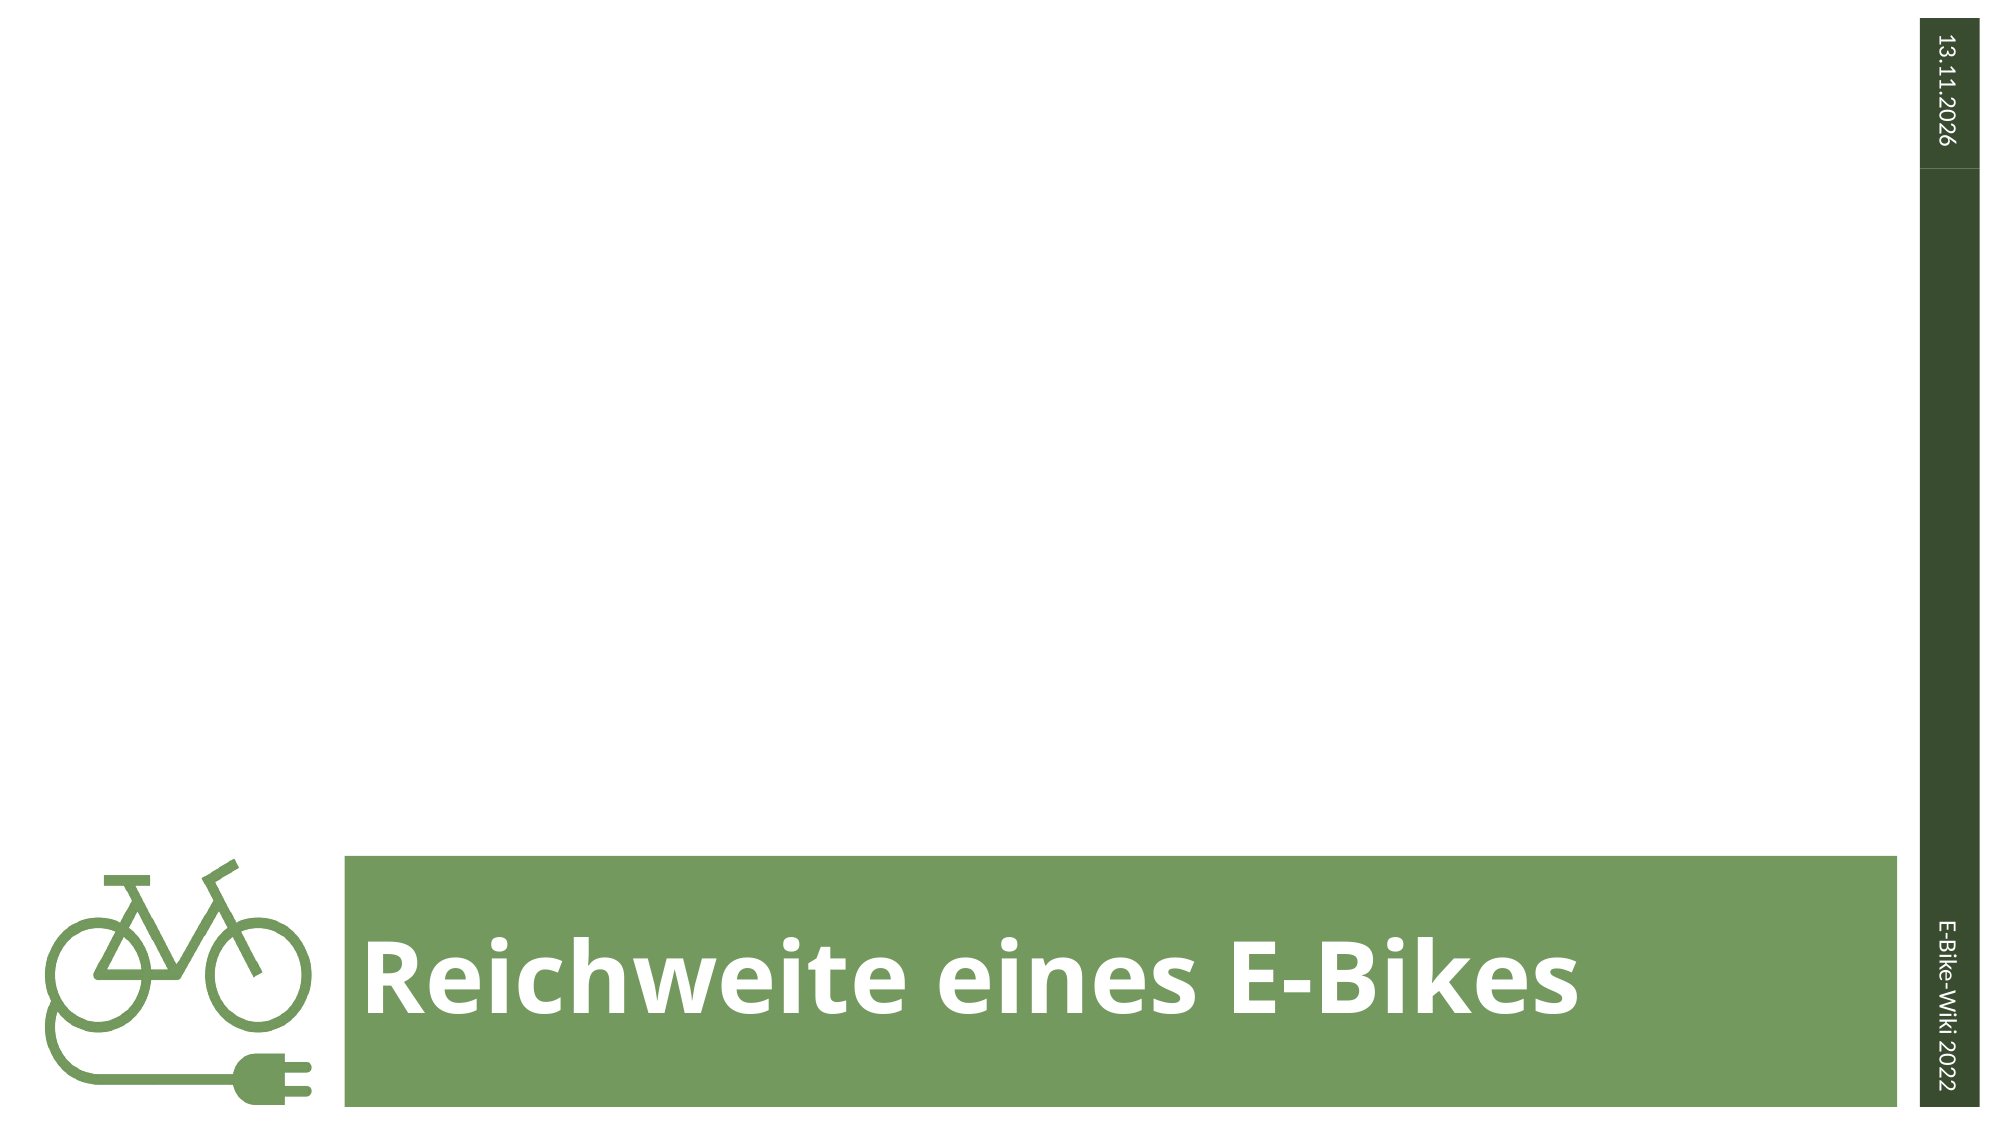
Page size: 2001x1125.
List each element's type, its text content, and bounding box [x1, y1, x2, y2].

footer E-Bike-Wiki 2022 [1919, 168, 1980, 1107]
picture [22, 813, 334, 1125]
title Reichweite eines E-Bikes [344, 855, 1898, 1107]
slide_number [1919, 18, 1980, 168]
